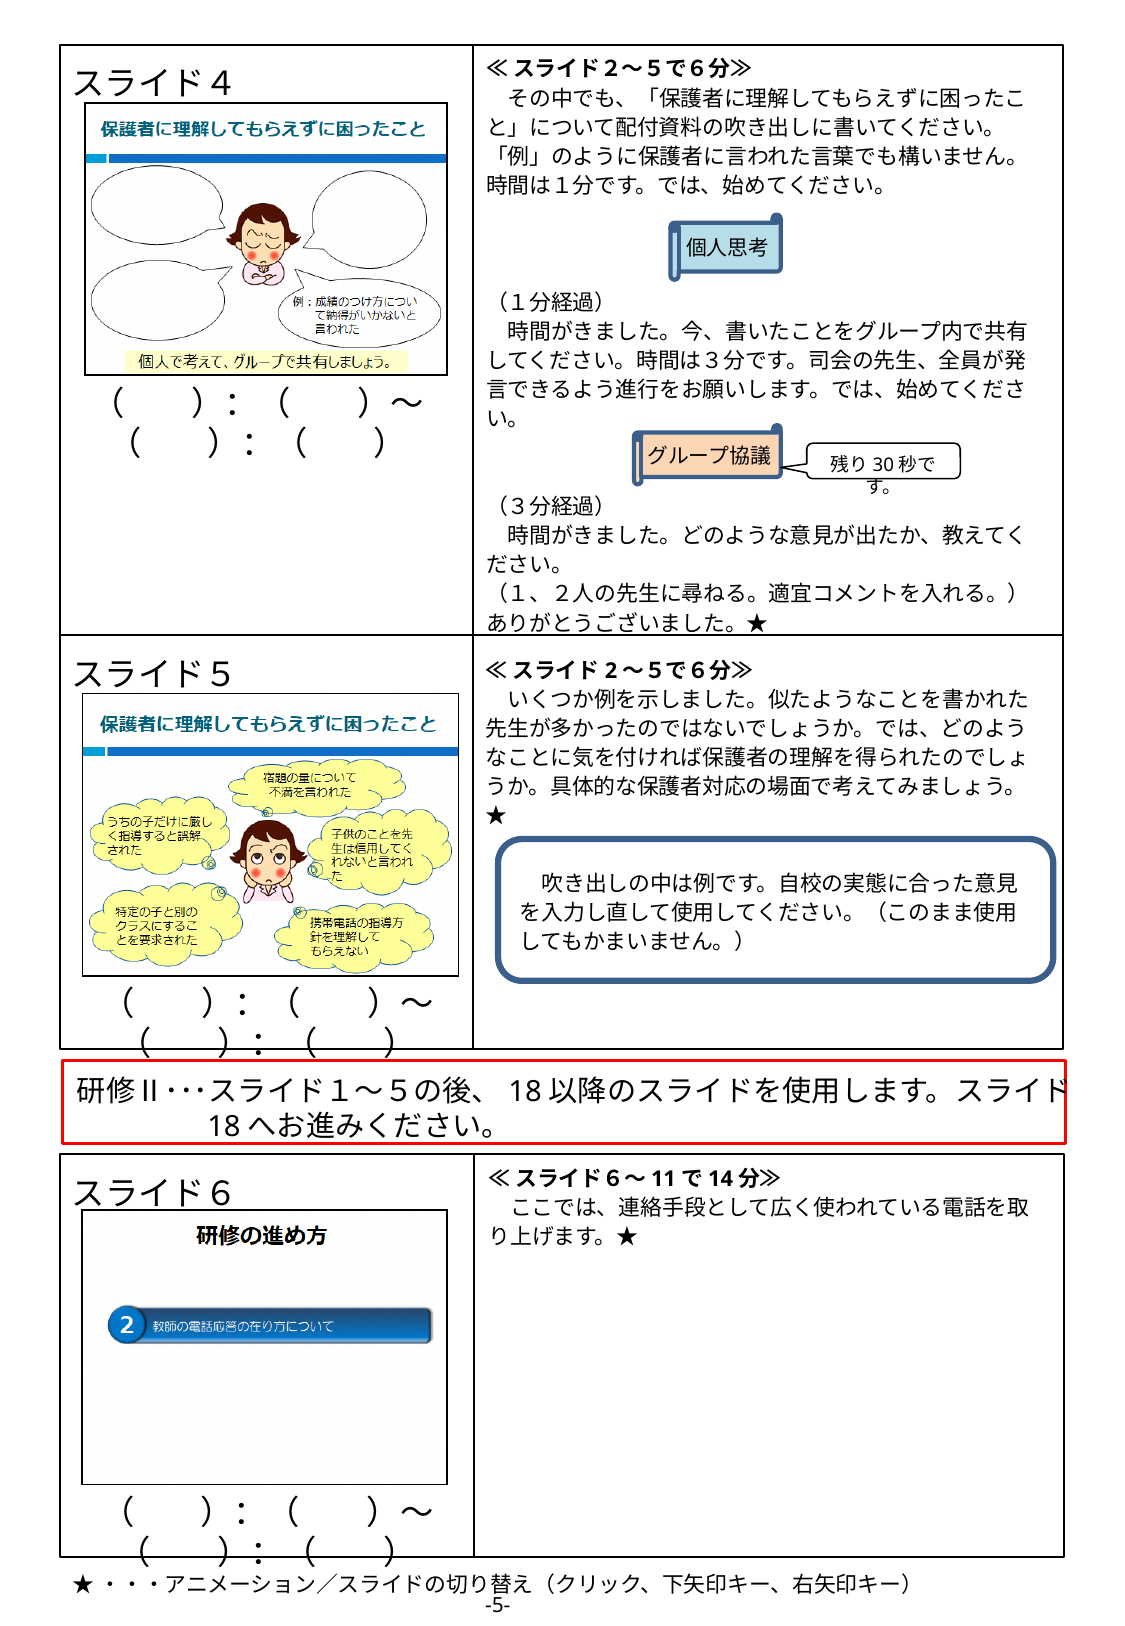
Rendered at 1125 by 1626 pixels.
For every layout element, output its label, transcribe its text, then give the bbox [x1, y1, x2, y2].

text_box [59, 44, 470, 634]
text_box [59, 635, 1064, 1049]
text_box [60, 1058, 1067, 1146]
text_box ★・・・アニメーション／スライドの切り替え（クリック、下矢印キー、右矢印キー） [58, 1565, 938, 1604]
text_box 研修Ⅱ･･･スライド１～５の後、18以降のスライドを使用します。スライド 18へお進みください。 [62, 1064, 1125, 1150]
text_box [471, 44, 1063, 633]
picture [83, 694, 459, 976]
picture [85, 103, 447, 375]
picture [82, 1210, 447, 1484]
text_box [59, 1154, 1064, 1557]
text_box -5- [470, 1604, 526, 1625]
